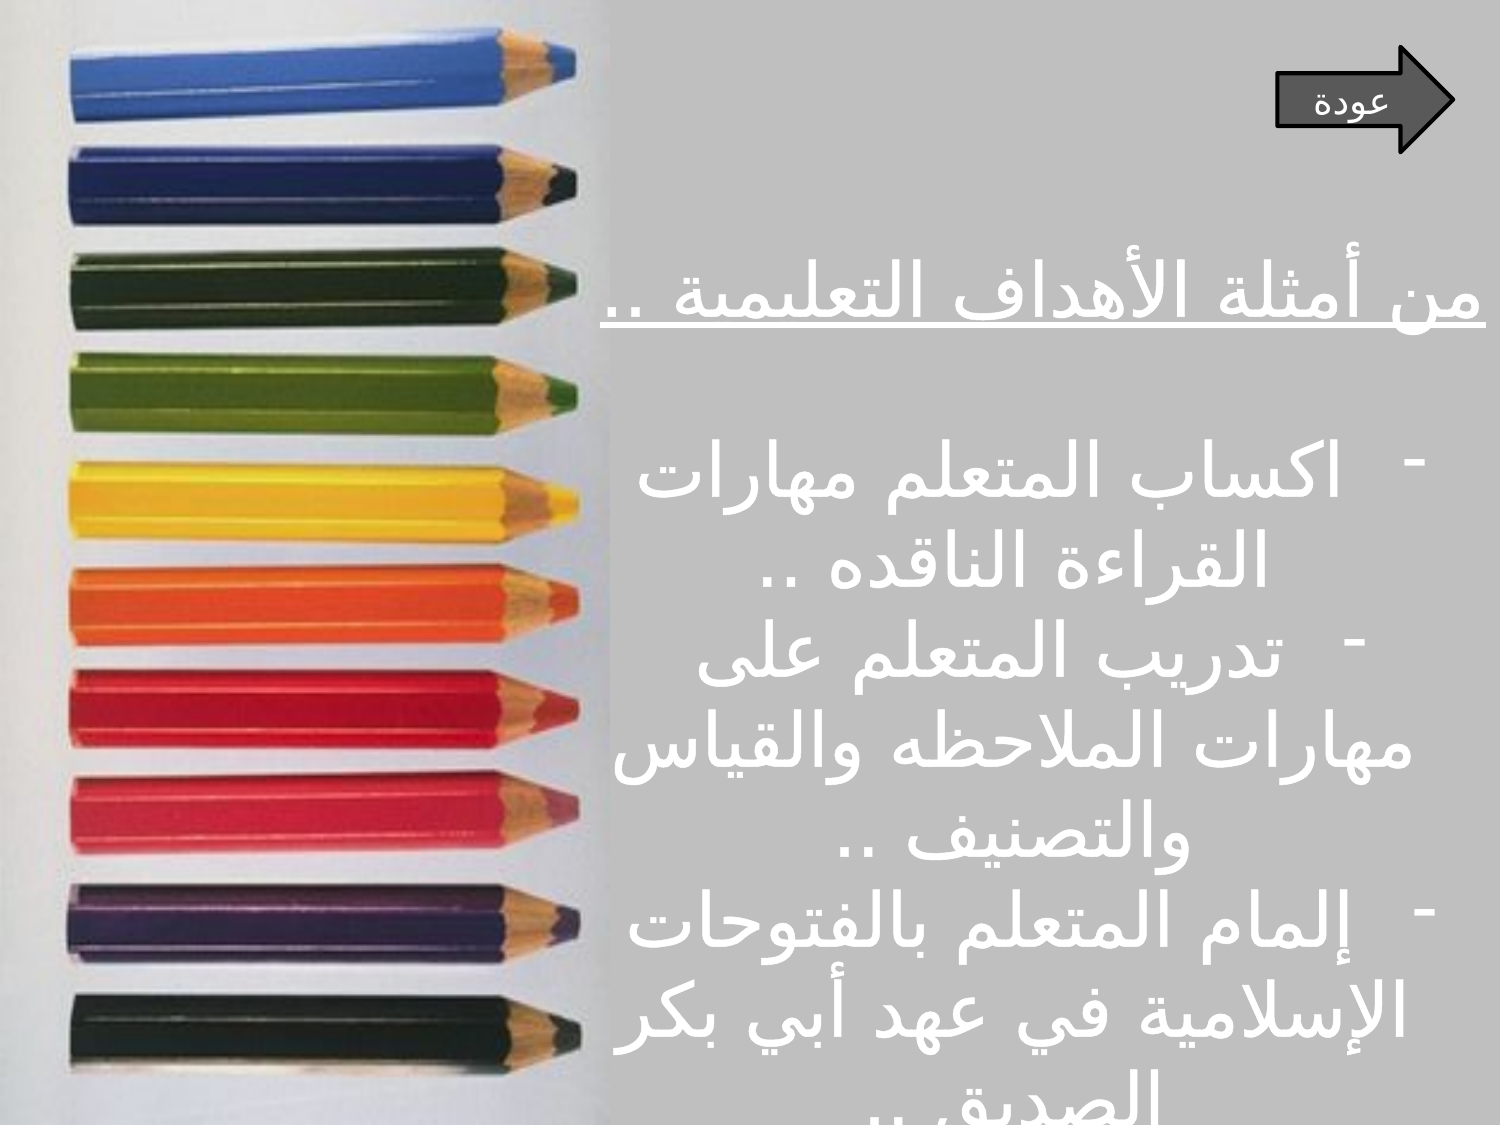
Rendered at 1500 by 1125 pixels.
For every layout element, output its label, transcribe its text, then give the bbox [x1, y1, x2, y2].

picture [0, 0, 610, 1125]
text_box من أمثلة الأهداف التعليمية .. اكساب المتعلم مهارات القراءة الناقده .. تدريب المتعلم على مهارات الملاحظه والقياس والتصنيف .. إلمام المتعلم بالفتوحات الإسلامية في عهد أبي بكر الصديق .. [613, 234, 1500, 1125]
text_box عودة [1275, 44, 1456, 155]
